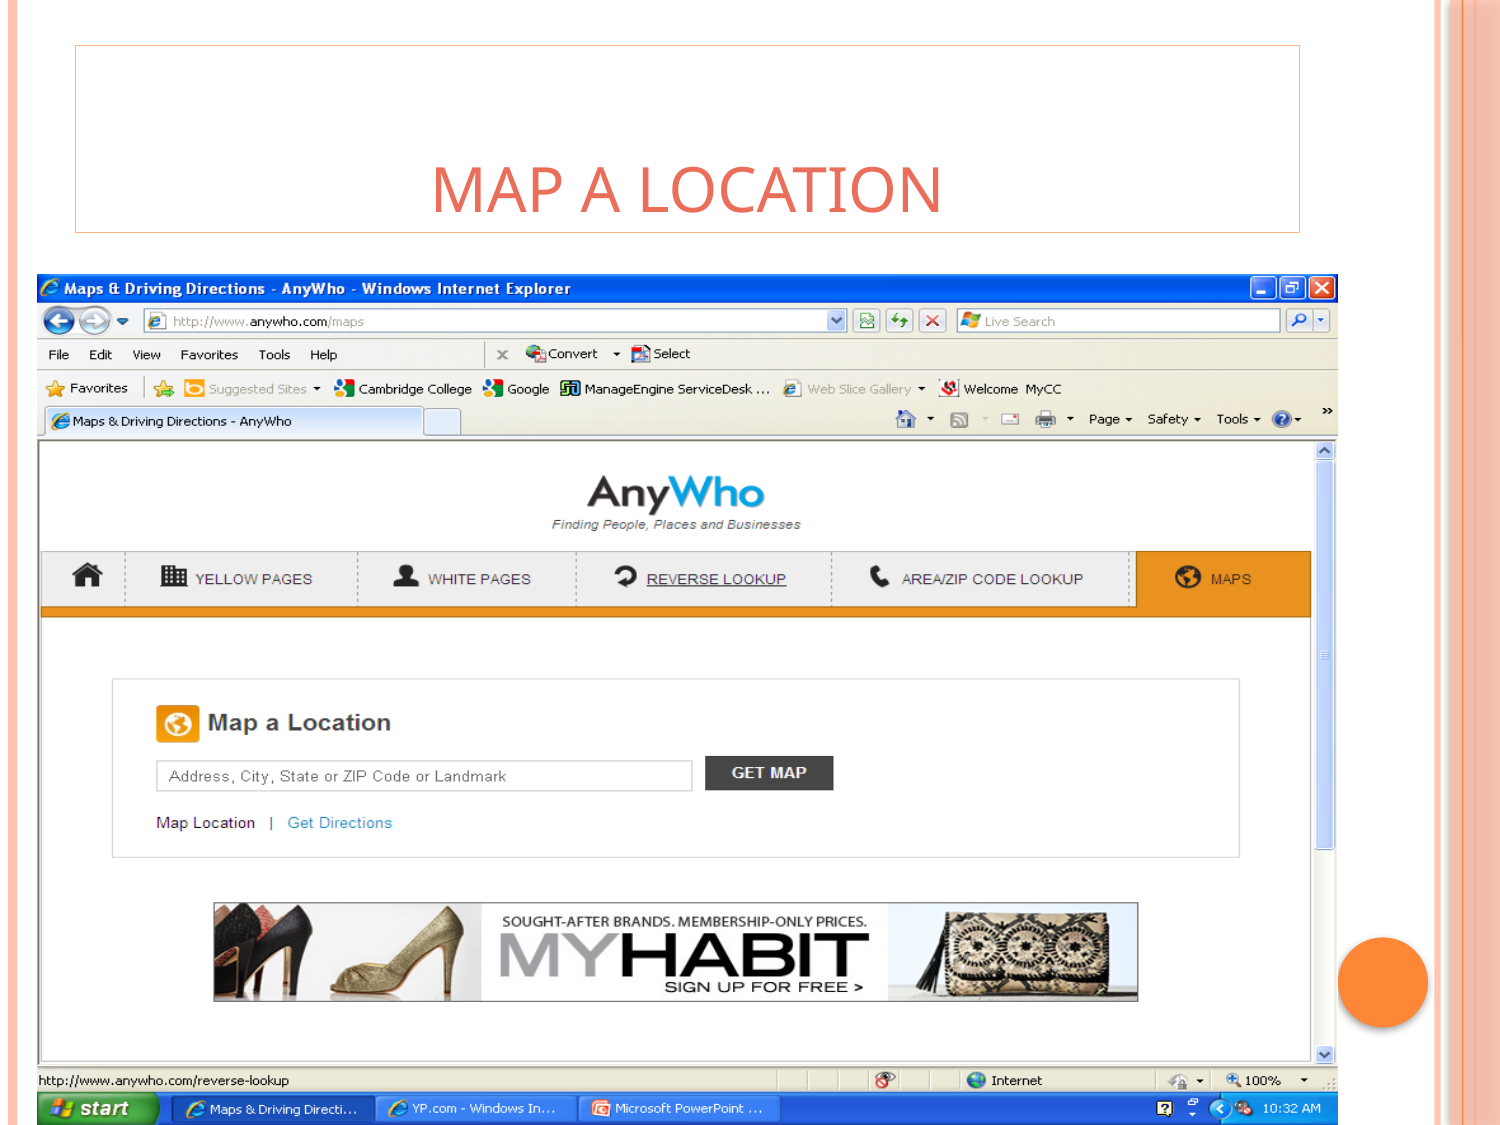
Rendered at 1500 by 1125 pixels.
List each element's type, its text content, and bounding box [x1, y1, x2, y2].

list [36, 274, 1338, 1125]
title Map a location [75, 45, 1300, 233]
